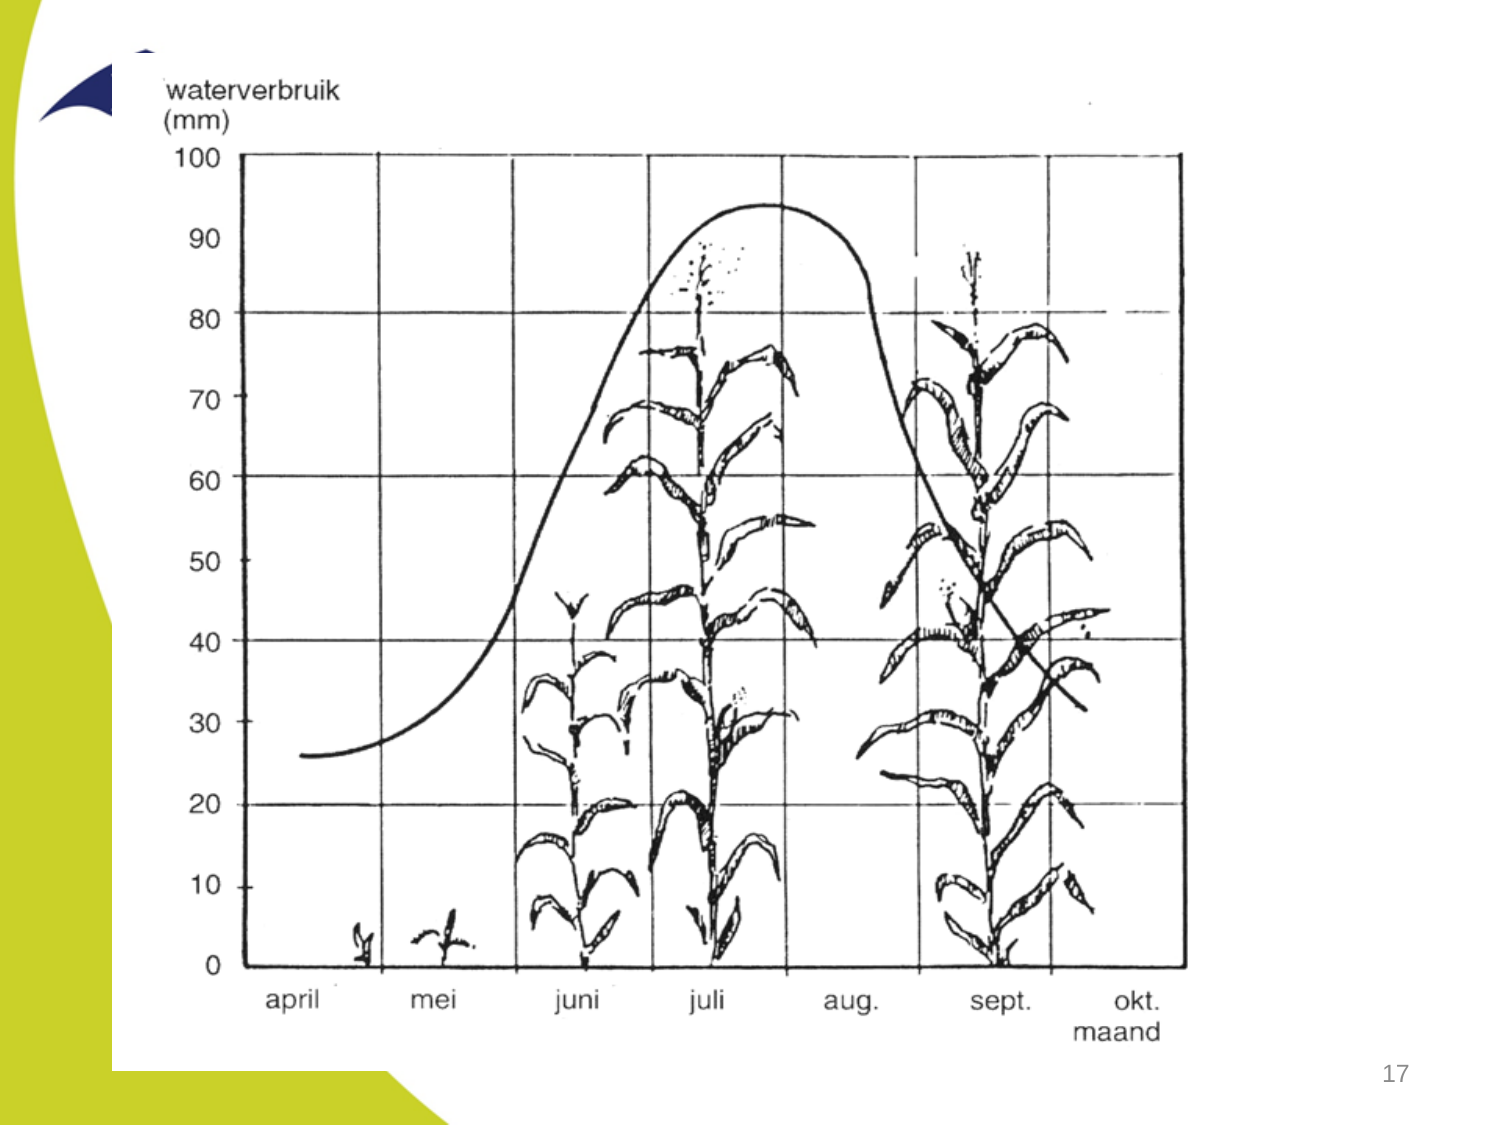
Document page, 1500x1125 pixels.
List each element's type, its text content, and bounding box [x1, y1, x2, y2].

picture [0, 0, 1500, 1125]
slide_number 17 [1074, 1042, 1425, 1103]
